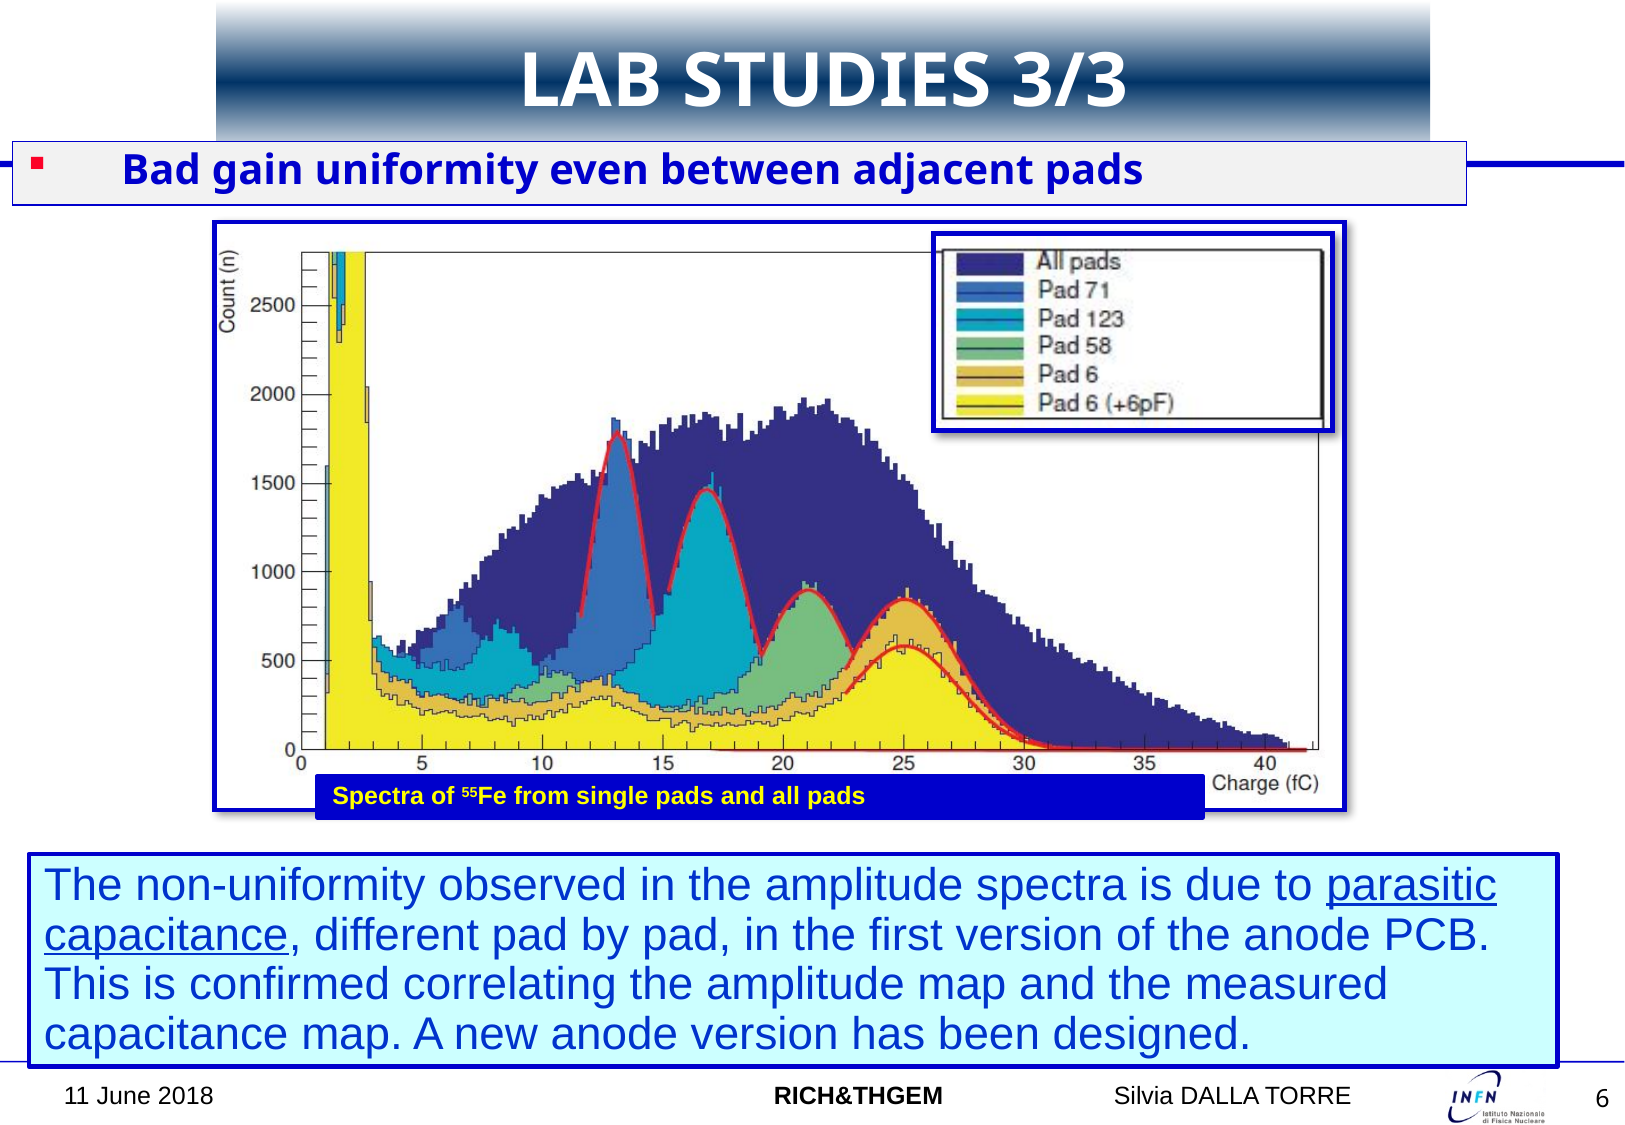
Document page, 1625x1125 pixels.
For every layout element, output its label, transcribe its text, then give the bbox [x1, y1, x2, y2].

list Bad gain uniformity even between adjacent pads [12, 141, 1467, 206]
picture [1445, 1068, 1546, 1125]
text_box The non-uniformity observed in the amplitude spectra is due to parasitic capacitance, different pad by pad, in the first version of the anode PCB. This is confirmed correlating the amplitude map and the measured capacitance map. A new anode version has been designed. [28, 853, 1558, 1067]
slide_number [48, 1095, 1431, 1125]
title LAB STUDIES 3/3 [216, 1, 1431, 141]
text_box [216, 224, 1343, 838]
